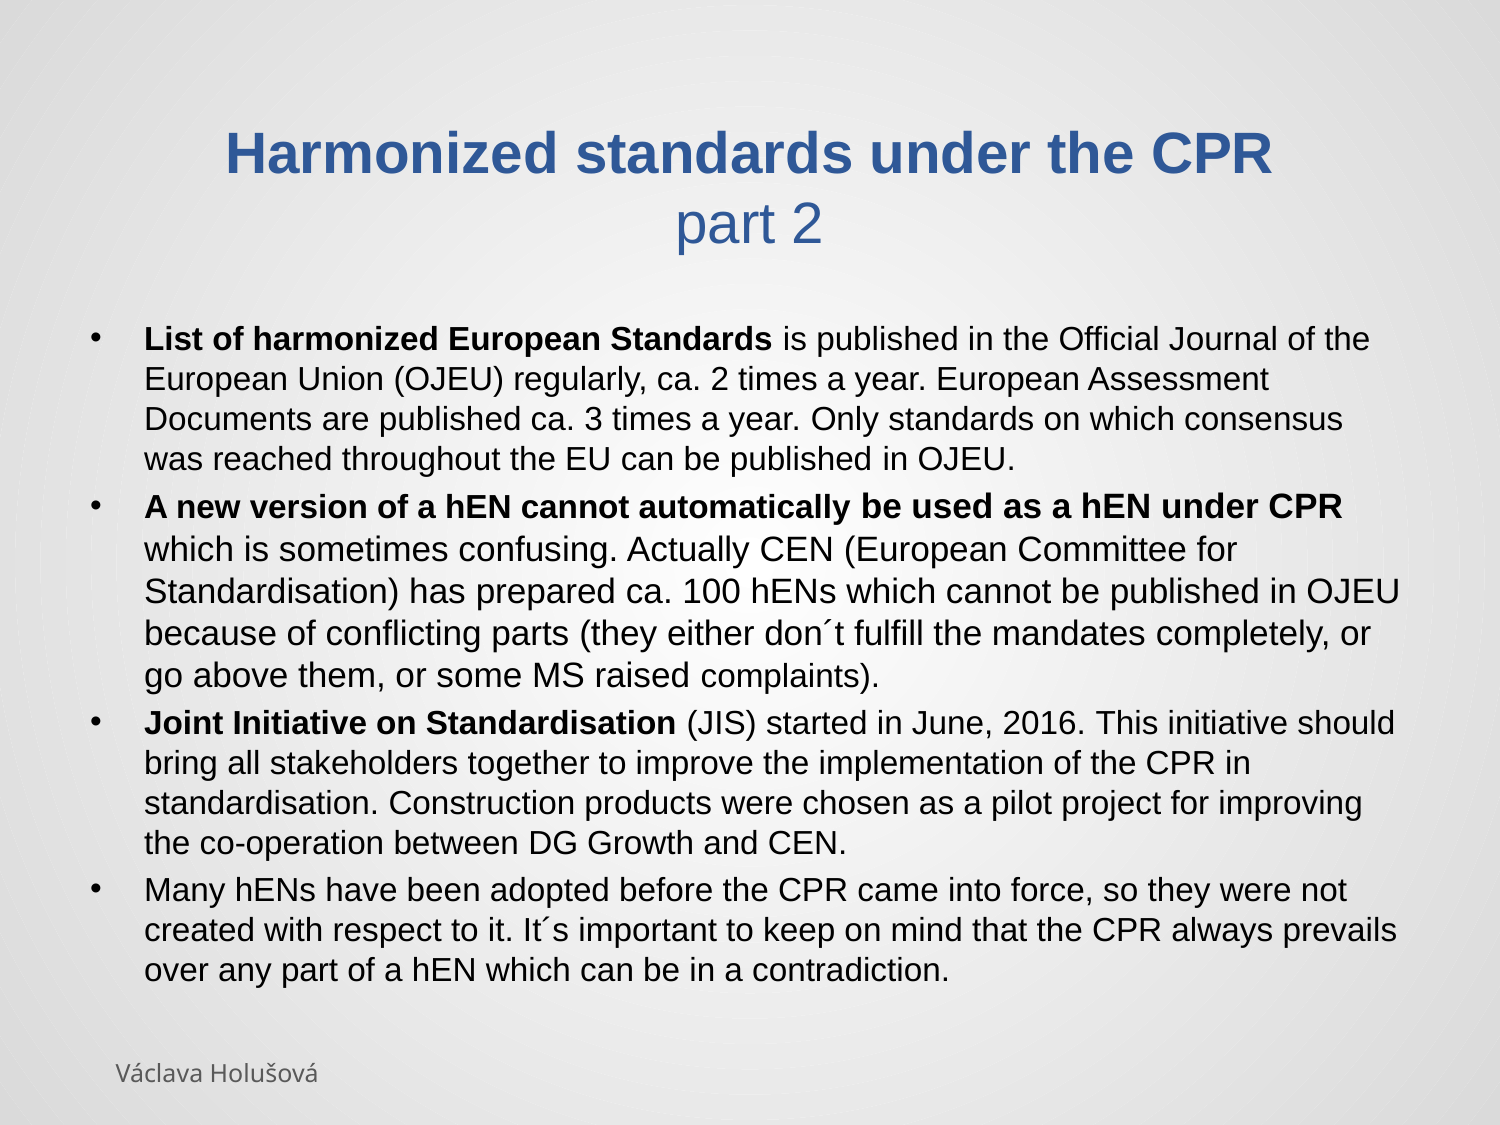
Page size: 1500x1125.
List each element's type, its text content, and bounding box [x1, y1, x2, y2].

list List of harmonized European Standards is published in the Official Journal of the European Union (OJEU) regularly, ca. 2 times a year. European Assessment Documents are published ca. 3 times a year. Only standards on which consensus was reached throughout the EU can be published in OJEU. A new version of a hEN cannot automatically be used as a hEN under CPR which is sometimes confusing. Actually CEN (European Committee for Standardisation) has prepared ca. 100 hENs which cannot be published in OJEU because of conflicting parts (they either don´t fulfill the mandates completely, or go above them, or some MS raised complaints). Joint Initiative on Standardisation (JIS) started in June, 2016. This initiative should bring all stakeholders together to improve the implementation of the CPR in standardisation. Construction products were chosen as a pilot project for improving the co-operation between DG Growth and CEN. Many hENs have been adopted before the CPR came into force, so they were not created with respect to it. It´s important to keep on mind that the CPR always prevails over any part of a hEN which can be in a contradiction. [75, 262, 1425, 1005]
title Harmonized standards under the CPR part 2 [75, 0, 1425, 262]
footer Václava Holušová [108, 1042, 576, 1103]
